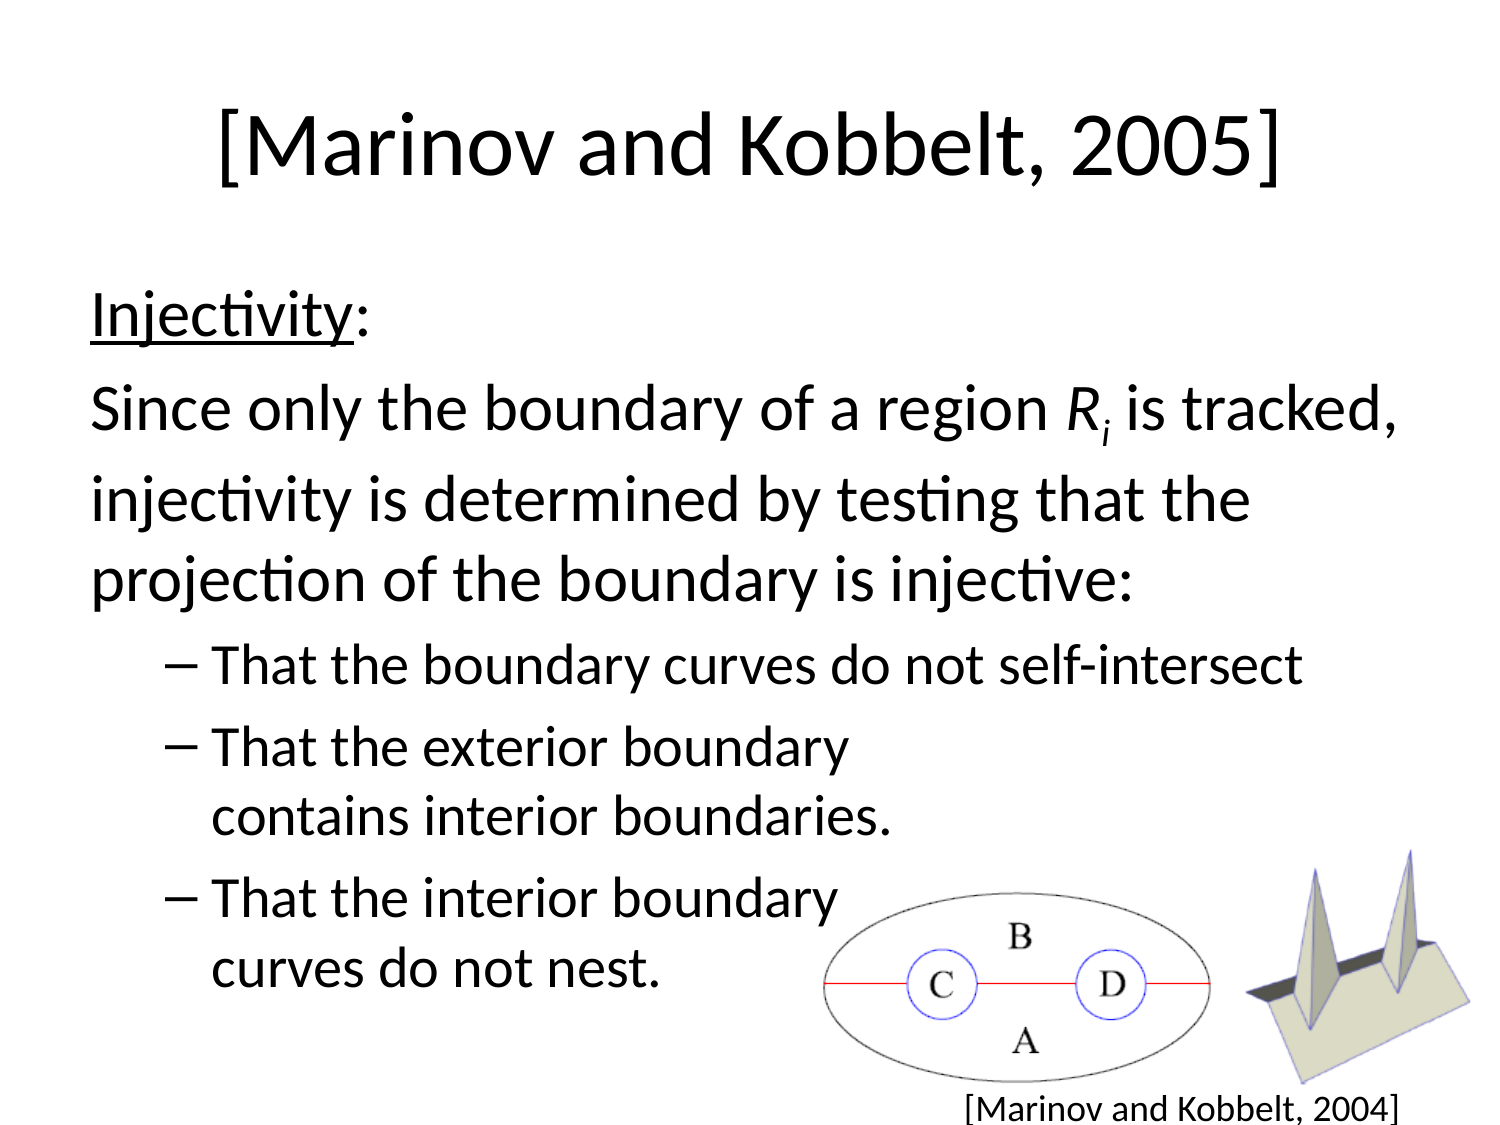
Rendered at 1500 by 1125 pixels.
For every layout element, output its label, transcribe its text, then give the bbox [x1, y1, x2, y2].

text_box [Marinov and Kobbelt, 2004] [948, 1105, 1416, 1125]
picture [813, 837, 1488, 1096]
title [Marinov and Kobbelt, 2005] [75, 45, 1425, 233]
list Injectivity: Since only the boundary of a region Ri is tracked, injectivity is determined by testing that the projection of the boundary is injective: That the boundary curves do not self-intersect That the exterior boundary contains interior boundaries. That the interior boundary curves do not nest. [75, 262, 1425, 1125]
